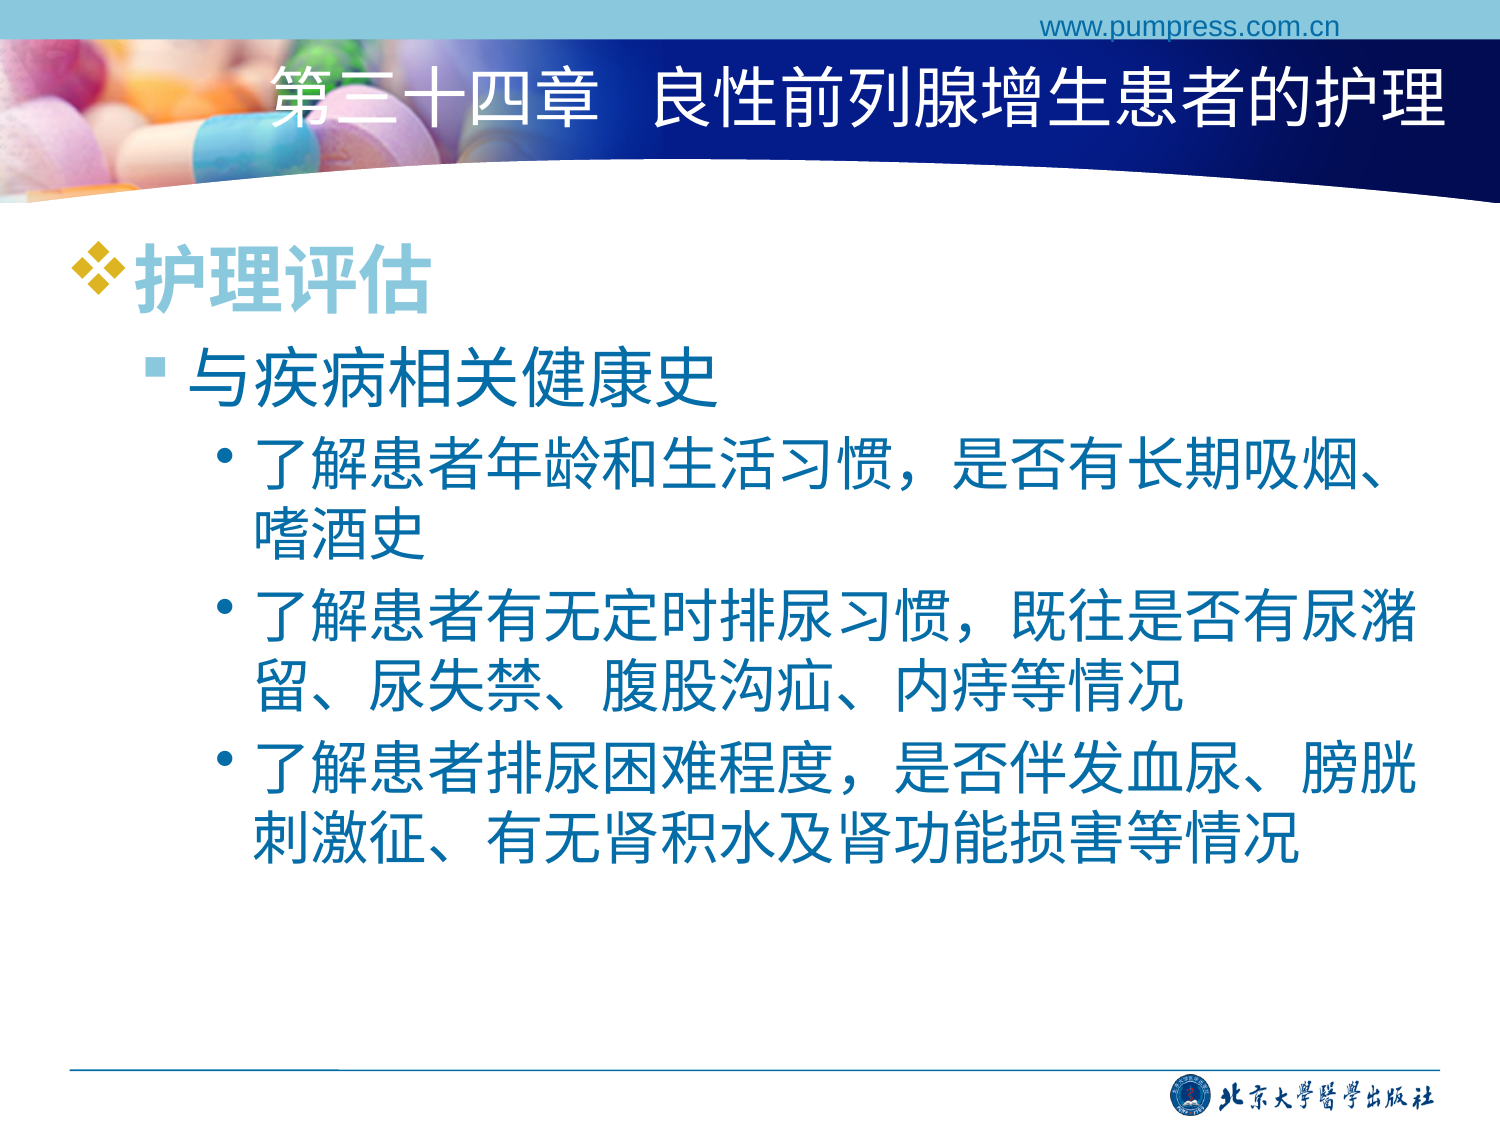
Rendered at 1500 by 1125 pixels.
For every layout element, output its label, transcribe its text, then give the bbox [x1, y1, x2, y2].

picture [0, 40, 1500, 203]
list 护理评估 与疾病相关健康史 了解患者年龄和生活习惯，是否有长期吸烟、嗜酒史 了解患者有无定时排尿习惯，既往是否有尿潴留、尿失禁、腹股沟疝、内痔等情况 了解患者排尿困难程度，是否伴发血尿、膀胱刺激征、有无肾积水及肾功能损害等情况 [49, 224, 1463, 1026]
slide_number www.pumpress.com.cn [1025, 0, 1463, 38]
title 第三十四章 良性前列腺增生患者的护理 [137, 49, 1463, 143]
picture [1170, 1074, 1436, 1118]
